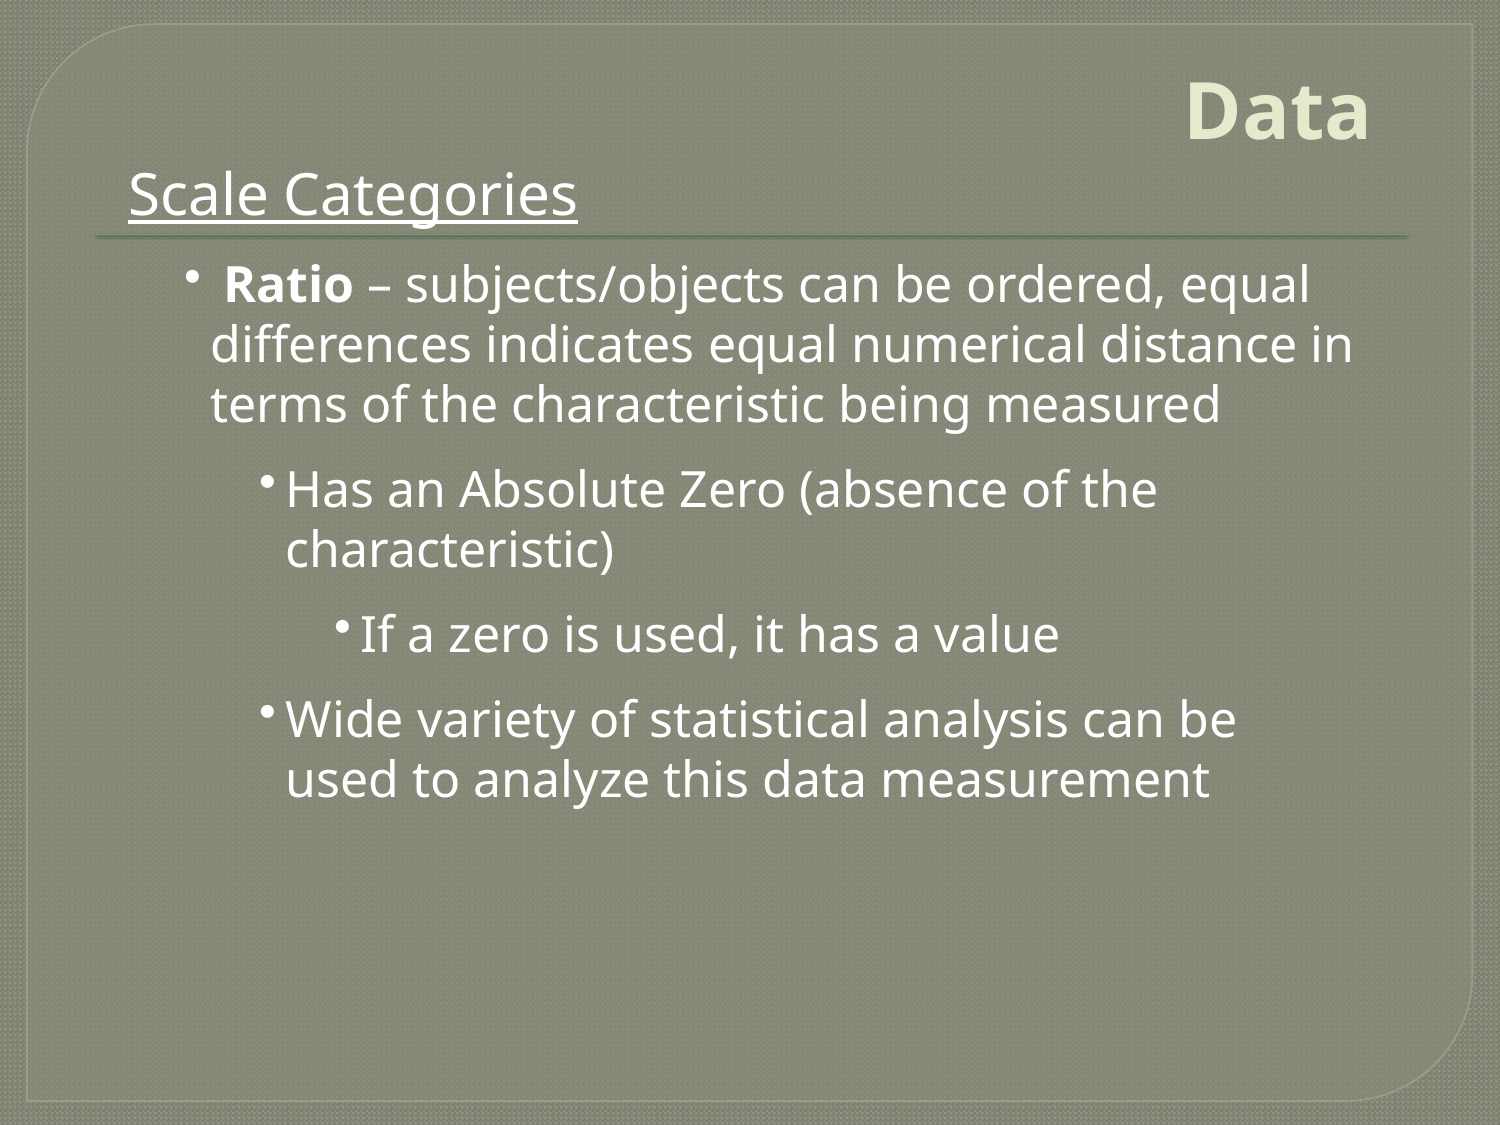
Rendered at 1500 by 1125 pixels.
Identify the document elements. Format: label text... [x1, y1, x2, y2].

text_box Scale Categories Ratio – subjects/objects can be ordered, equal differences indicates equal numerical distance in terms of the characteristic being measured Has an Absolute Zero (absence of the characteristic) If a zero is used, it has a value Wide variety of statistical analysis can be used to analyze this data measurement [112, 149, 1375, 900]
title Data [112, 37, 1388, 163]
